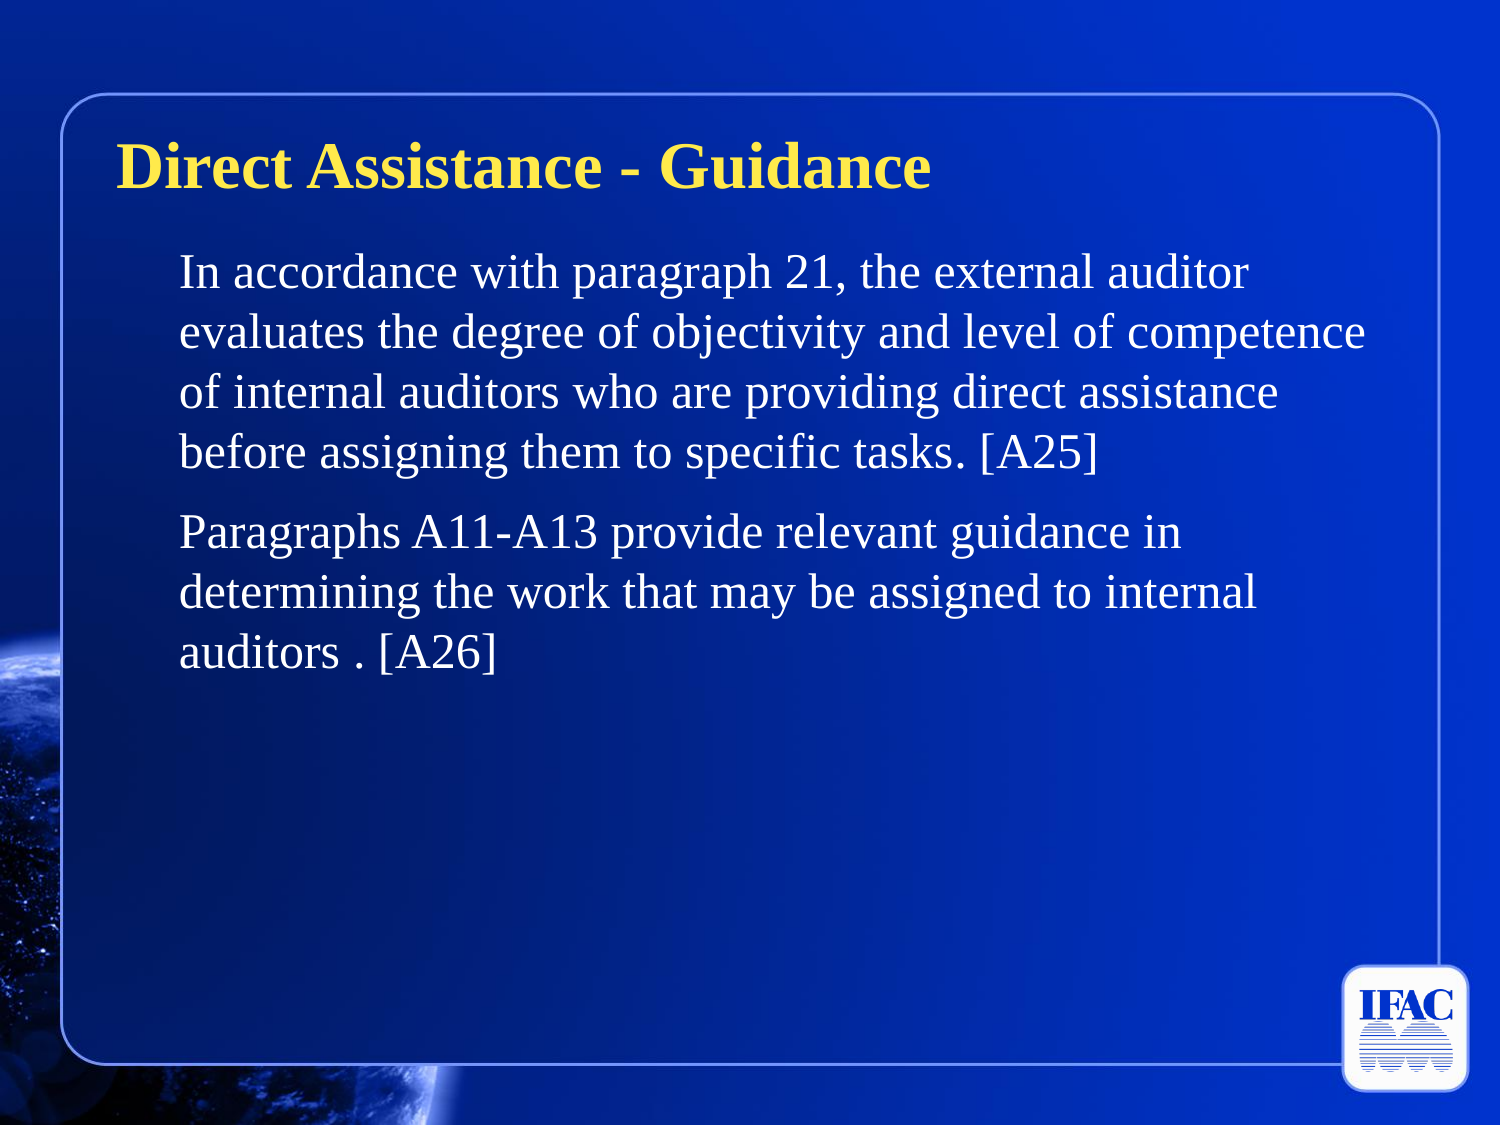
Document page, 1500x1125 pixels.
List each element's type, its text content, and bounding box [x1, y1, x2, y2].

picture [0, 0, 1500, 1125]
list Direct Assistance - Guidance [101, 113, 1404, 211]
list In accordance with paragraph 21, the external auditor evaluates the degree of objectivity and level of competence of internal auditors who are providing direct assistance before assigning them to specific tasks. [A25] Paragraphs A11-A13 provide relevant guidance in determining the work that may be assigned to internal auditors . [A26] [107, 230, 1411, 1048]
